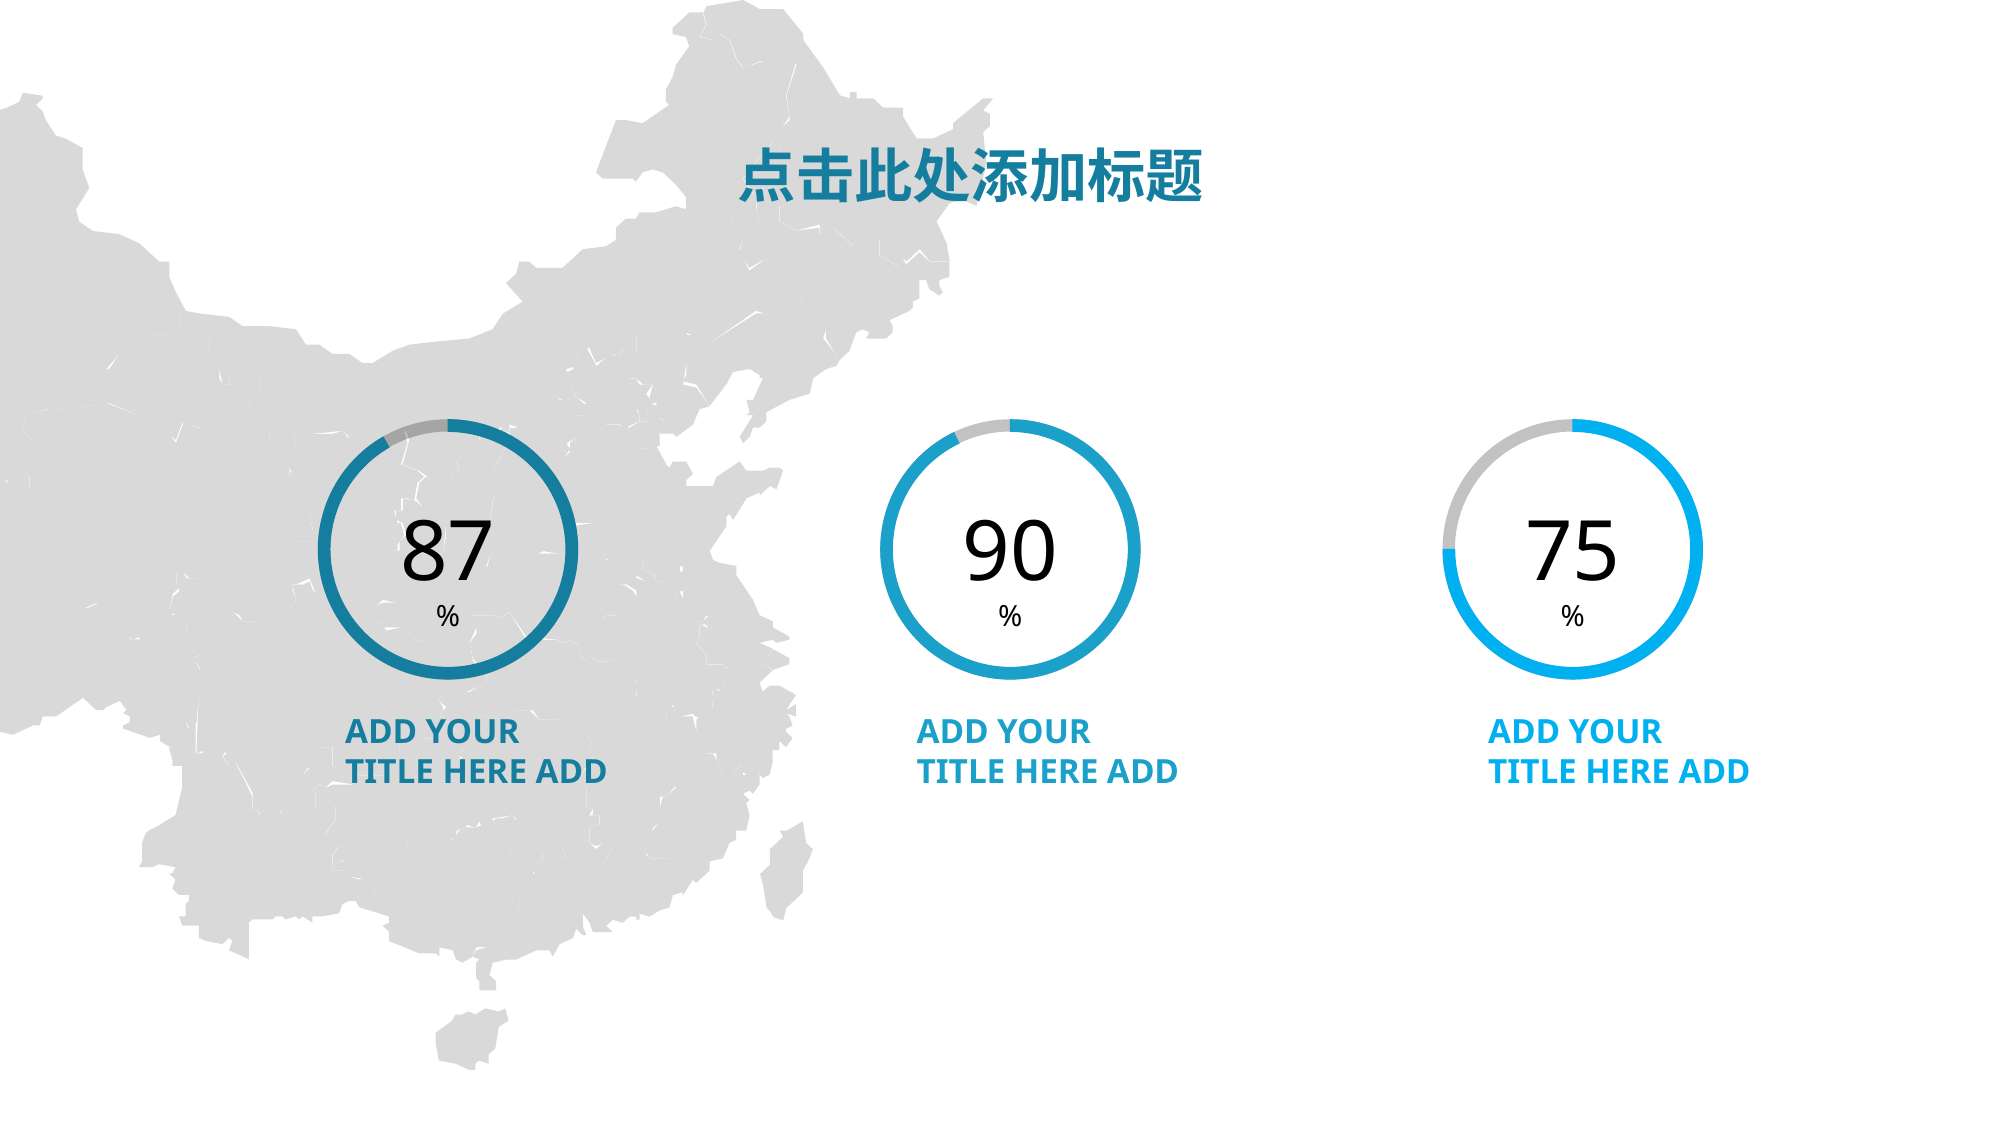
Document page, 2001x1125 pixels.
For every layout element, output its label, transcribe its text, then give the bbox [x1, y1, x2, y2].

text_box [1442, 418, 1571, 548]
text_box ADD YOUR TITLE HERE ADD [994, 702, 1234, 798]
text_box [1442, 418, 1704, 681]
text_box 90% [994, 490, 1085, 640]
text_box 点击此处添加标题 [994, 132, 1239, 217]
text_box ADD YOUR TITLE HERE ADD [1473, 702, 1805, 798]
text_box 75% [1498, 490, 1647, 640]
text_box [994, 418, 1142, 681]
text_box [994, 418, 1009, 434]
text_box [0, 0, 994, 1071]
